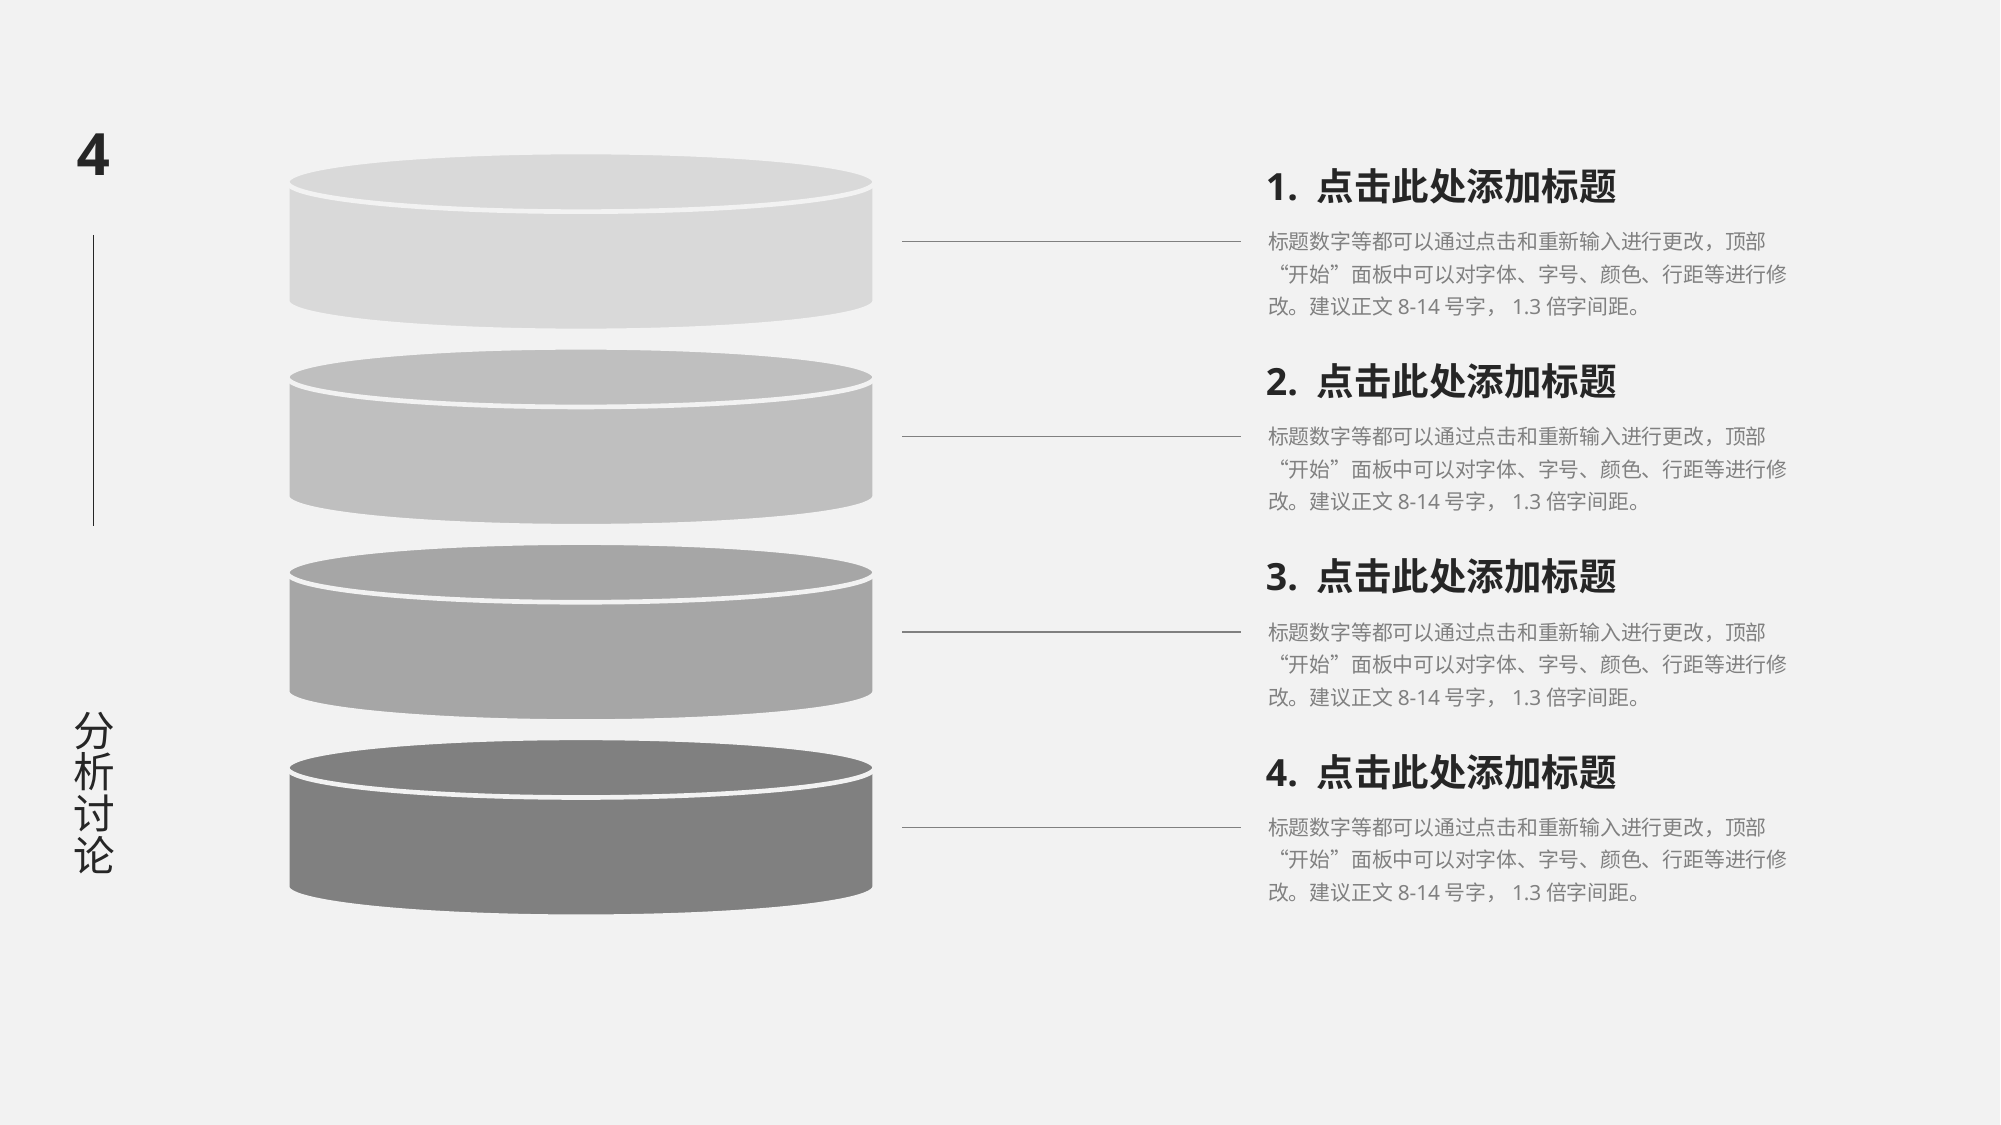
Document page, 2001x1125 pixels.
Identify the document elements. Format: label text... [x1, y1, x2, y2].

text_box 3. 点击此处添加标题 [1251, 545, 1632, 606]
text_box 标题数字等都可以通过点击和重新输入进行更改，顶部“开始”面板中可以对字体、字号、颜色、行距等进行修改。建议正文8-14号字，1.3倍字间距。 [1253, 604, 1820, 717]
text_box 标题数字等都可以通过点击和重新输入进行更改，顶部“开始”面板中可以对字体、字号、颜色、行距等进行修改。建议正文8-14号字，1.3倍字间距。 [1253, 409, 1820, 522]
text_box 标题数字等都可以通过点击和重新输入进行更改，顶部“开始”面板中可以对字体、字号、颜色、行距等进行修改。建议正文8-14号字，1.3倍字间距。 [1253, 799, 1820, 912]
text_box 1. 点击此处添加标题 [1251, 155, 1632, 215]
list 分析讨论 [48, 548, 139, 1038]
text_box [287, 152, 875, 331]
text_box [287, 542, 875, 722]
list 4 [36, 92, 150, 213]
text_box 2. 点击此处添加标题 [1251, 350, 1632, 411]
text_box [287, 347, 875, 527]
text_box 4. 点击此处添加标题 [1251, 741, 1632, 801]
text_box 标题数字等都可以通过点击和重新输入进行更改，顶部“开始”面板中可以对字体、字号、颜色、行距等进行修改。建议正文8-14号字，1.3倍字间距。 [1253, 214, 1820, 327]
text_box [287, 737, 875, 917]
